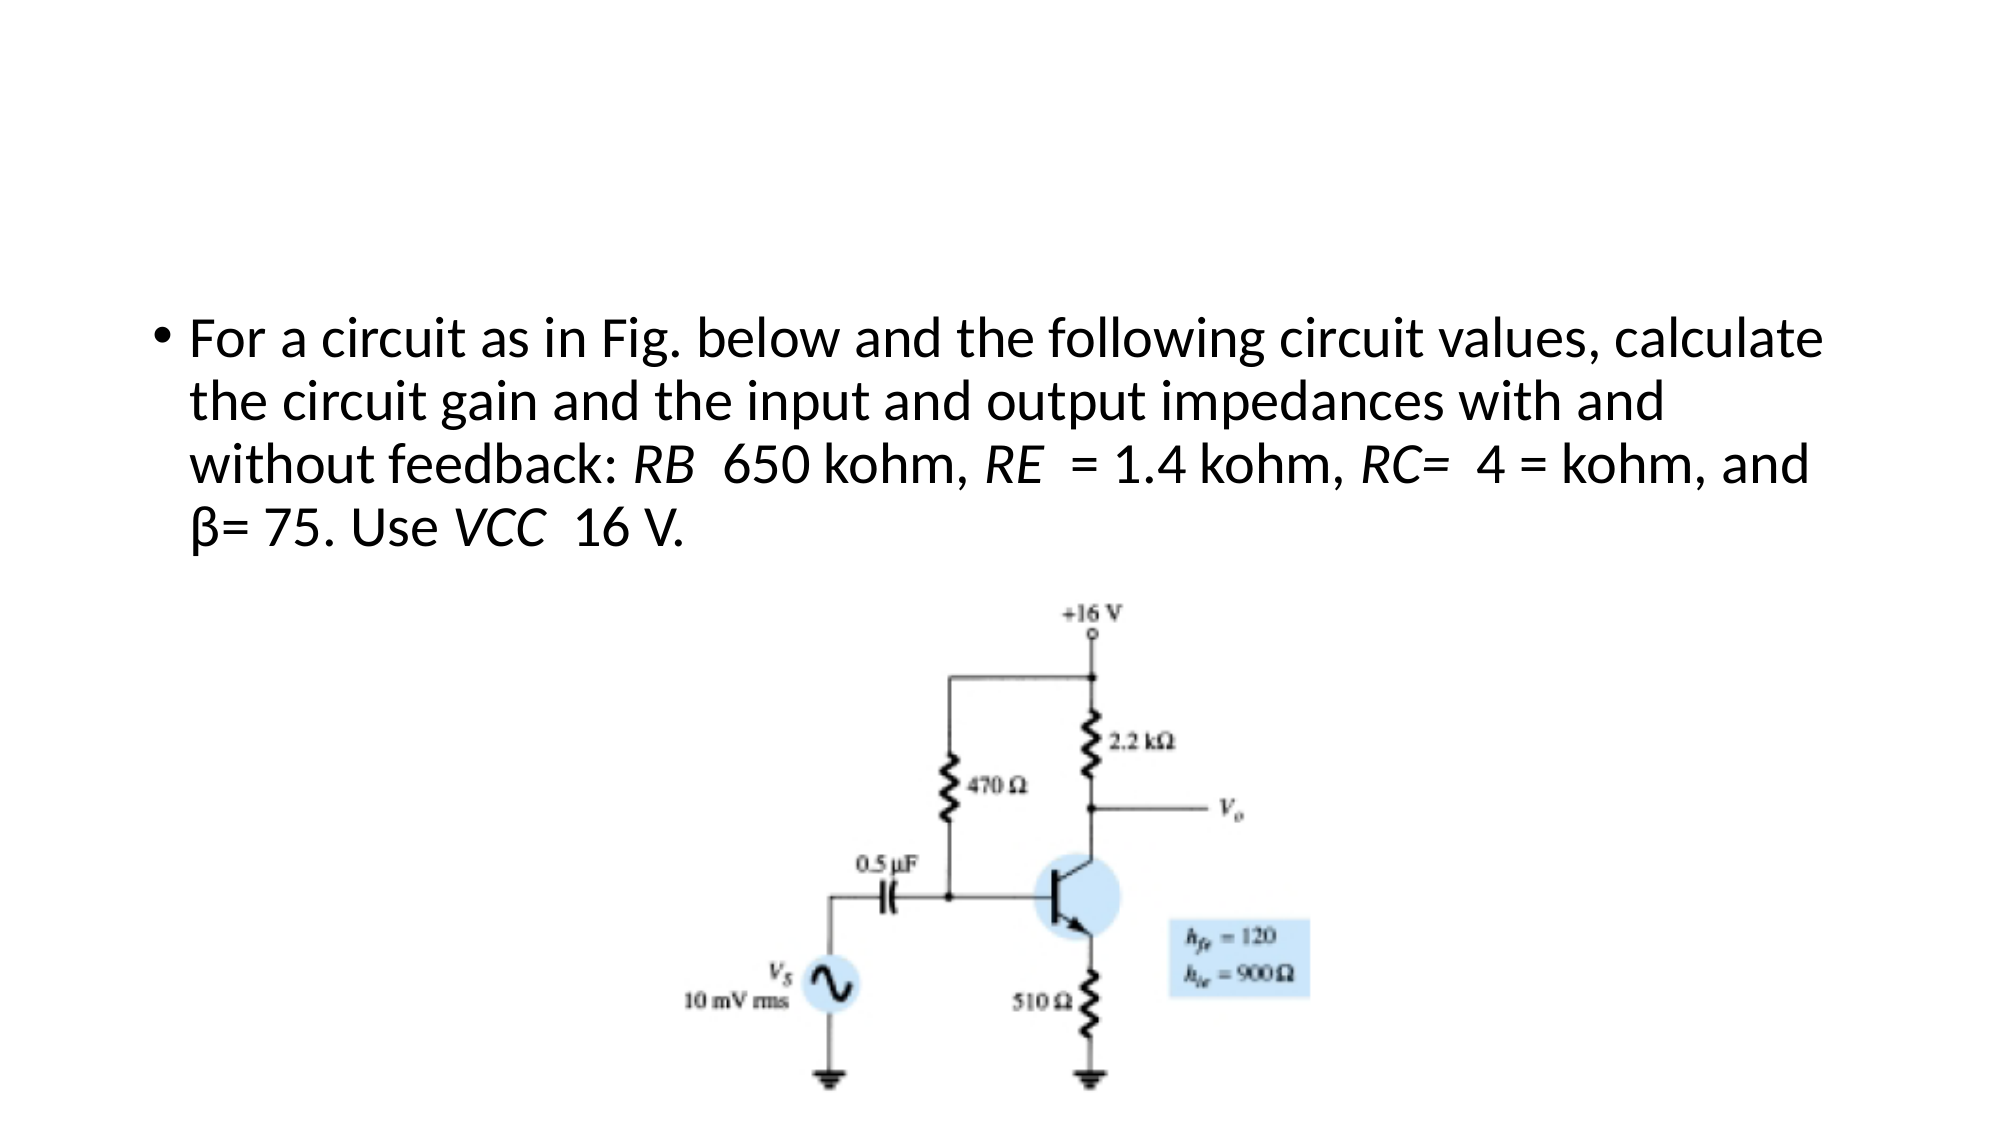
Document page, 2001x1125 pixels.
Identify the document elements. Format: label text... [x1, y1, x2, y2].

picture [661, 589, 1320, 1125]
list For a circuit as in Fig. below and the following circuit values, calculate the circuit gain and the input and output impedances with and without feedback: RB 650 kohm, RE = 1.4 kohm, RC= 4 = kohm, and β= 75. Use VCC 16 V. [137, 299, 1863, 1014]
